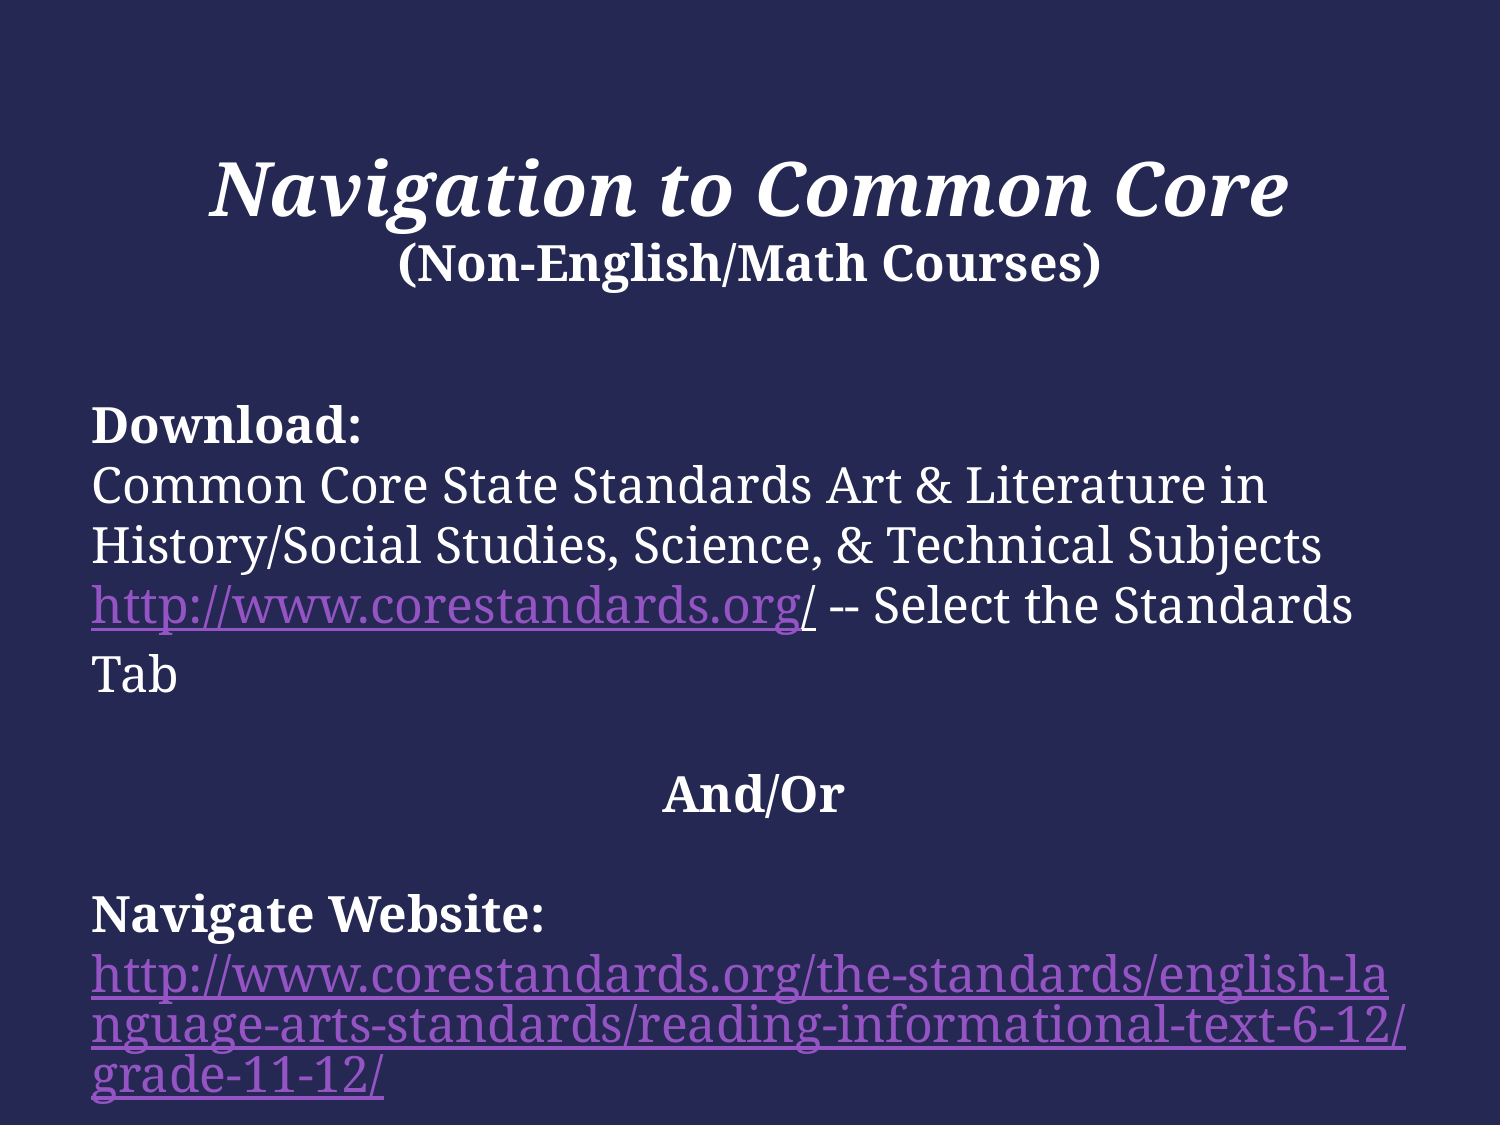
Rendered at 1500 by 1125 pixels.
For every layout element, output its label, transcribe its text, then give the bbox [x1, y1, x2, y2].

text_box Navigation to Common Core (Non-English/Math Courses) [0, 134, 1500, 299]
text_box Download: Common Core State Standards Art & Literature in History/Social Studies, Science, & Technical Subjectshttp://www.corestandards.org/ -- Select the Standards Tab And/Or Navigate Website:http://www.corestandards.org/the-standards/english-language-arts-standards/reading-informational-text-6-12/grade-11-12/ [76, 386, 1431, 1078]
